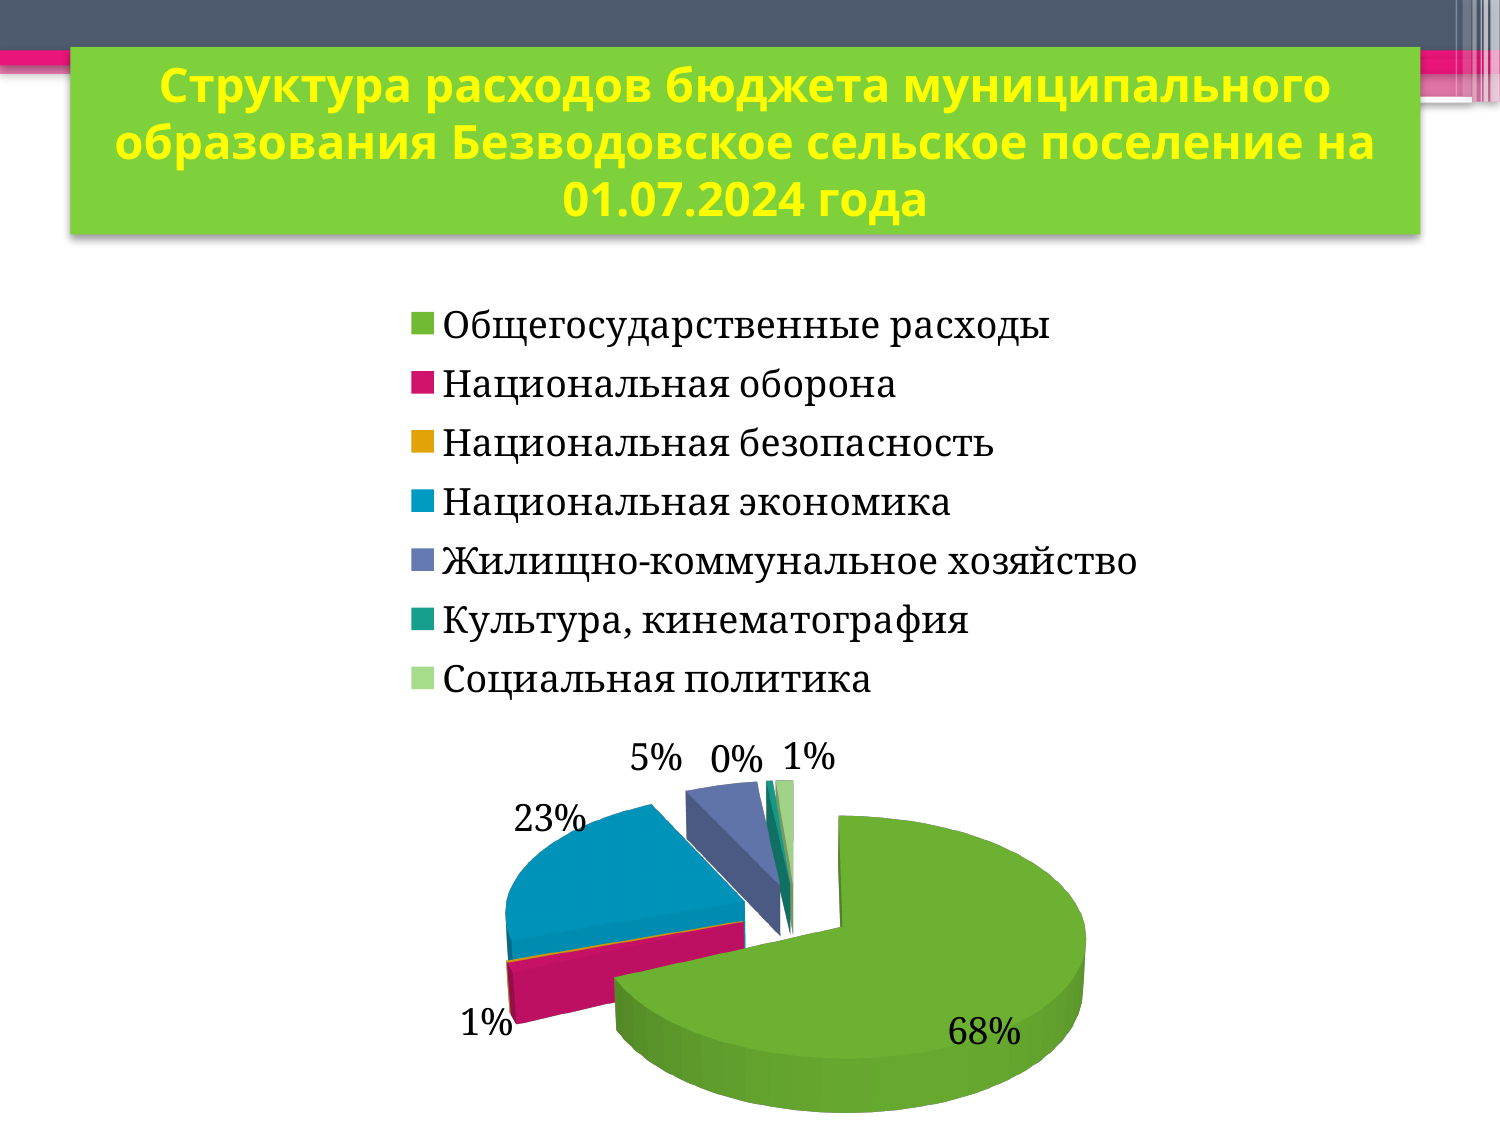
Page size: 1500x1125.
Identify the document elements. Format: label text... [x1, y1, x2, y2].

chart [100, 278, 1451, 1125]
title Структура расходов бюджета муниципального образования Безводовское сельское поселение на 01.07.2024 года [70, 46, 1421, 235]
